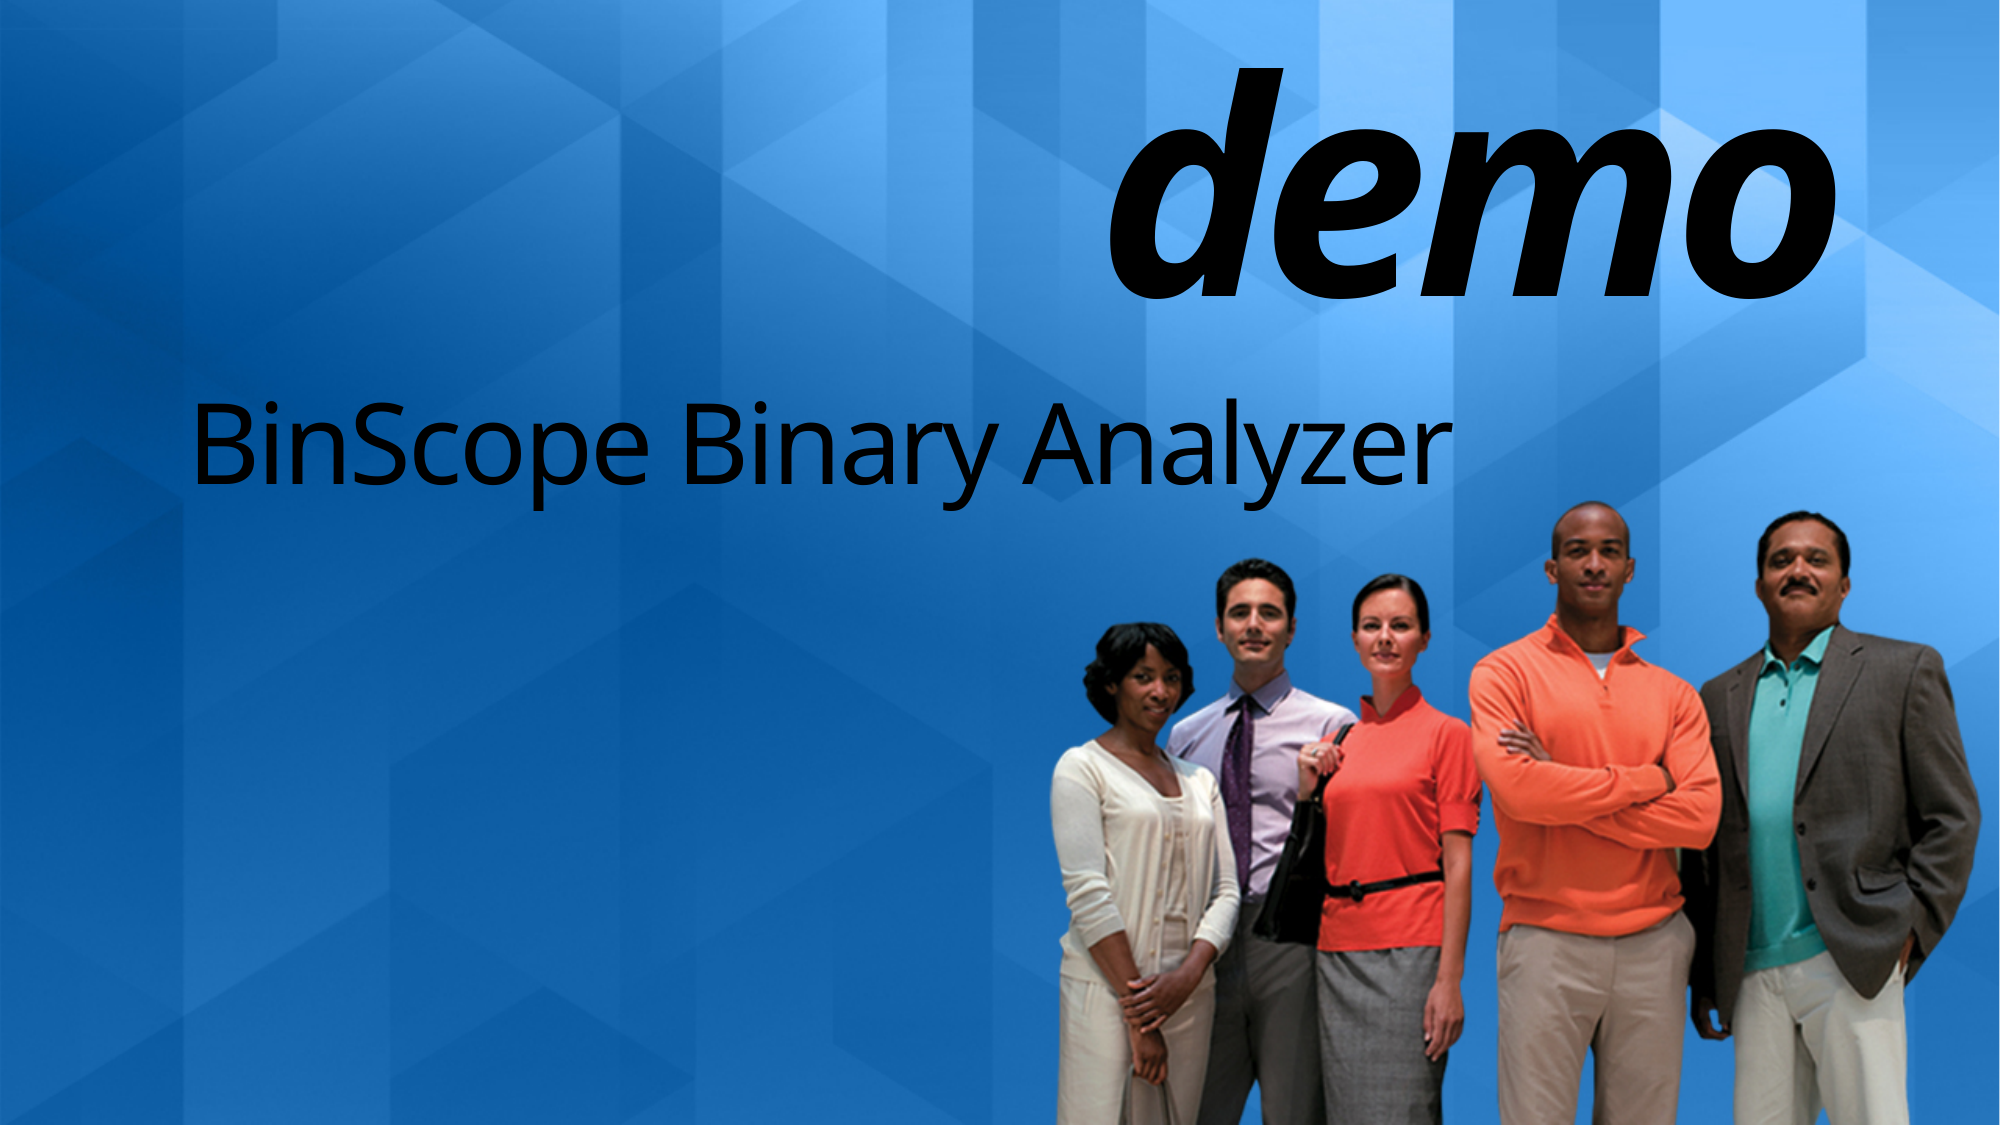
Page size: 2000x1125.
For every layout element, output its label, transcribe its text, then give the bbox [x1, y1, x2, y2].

picture [0, 0, 2000, 1125]
title BinScope Binary Analyzer [187, 386, 1717, 637]
list demo [85, 37, 1914, 264]
